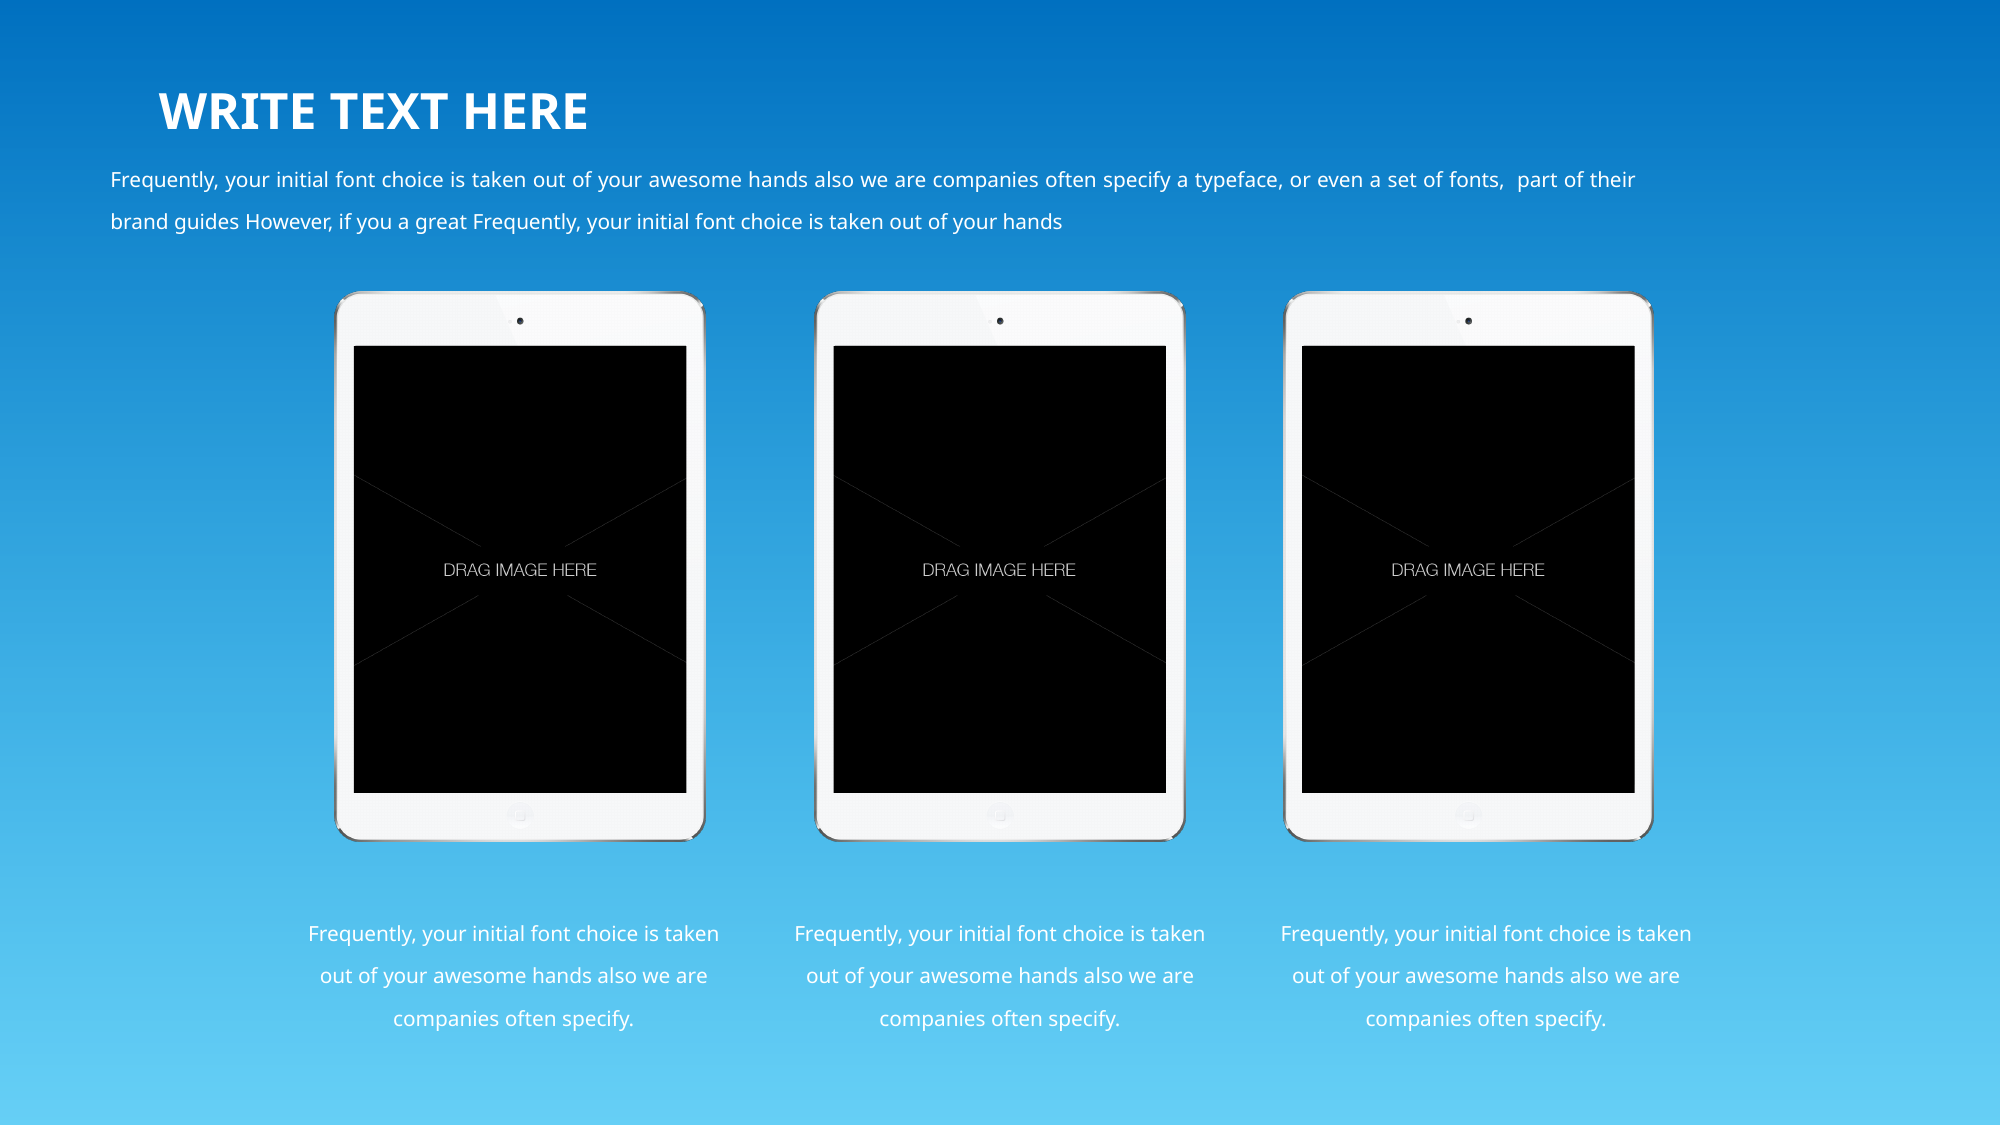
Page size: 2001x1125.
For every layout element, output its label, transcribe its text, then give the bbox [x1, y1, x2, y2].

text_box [814, 291, 1186, 842]
text_box Frequently, your initial font choice is taken out of your awesome hands also we are companies often specify. [280, 894, 748, 1039]
text_box [0, 0, 2000, 1125]
text_box WRITE TEXT HERE [158, 79, 590, 140]
picture [1302, 346, 1635, 791]
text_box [334, 291, 706, 842]
text_box Frequently, your initial font choice is taken out of your awesome hands also we are companies often specify. [766, 894, 1234, 1039]
text_box Frequently, your initial font choice is taken out of your awesome hands also we are companies often specify a typeface, or even a set of fonts, part of their brand guides However, if you a great Frequently, your initial font choice is taken out of your hands [92, 140, 1654, 243]
picture [353, 346, 686, 793]
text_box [1283, 291, 1654, 842]
picture [834, 346, 1166, 791]
text_box Frequently, your initial font choice is taken out of your awesome hands also we are companies often specify. [1252, 894, 1720, 1039]
